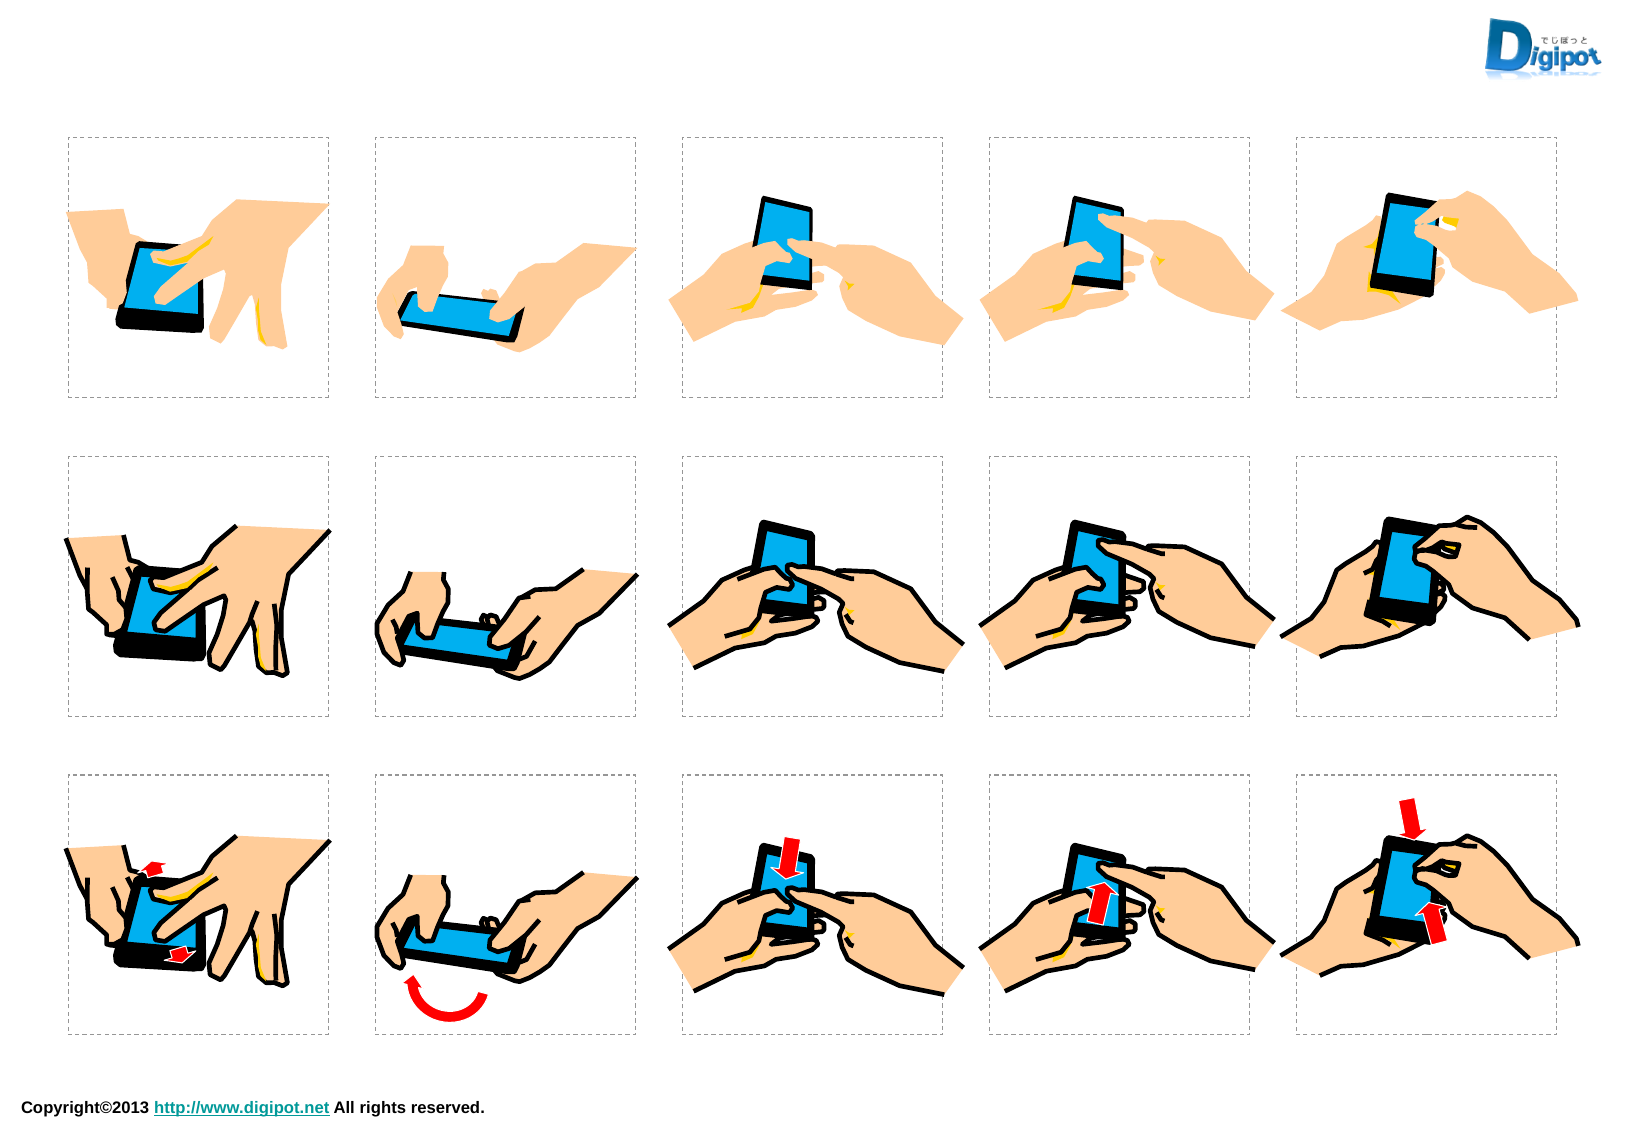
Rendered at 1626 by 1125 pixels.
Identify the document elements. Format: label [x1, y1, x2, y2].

text_box [668, 837, 964, 995]
picture [1485, 18, 1602, 82]
text_box [376, 872, 638, 1028]
text_box [65, 525, 331, 676]
text_box [1280, 190, 1579, 331]
text_box [1280, 516, 1579, 658]
text_box [65, 199, 331, 350]
text_box [668, 521, 964, 672]
text_box [376, 242, 638, 353]
text_box [65, 835, 331, 987]
text_box [668, 195, 964, 346]
text_box [376, 568, 638, 679]
text_box [979, 521, 1275, 669]
text_box [1280, 798, 1579, 976]
text_box [979, 195, 1275, 343]
text_box [979, 844, 1275, 992]
